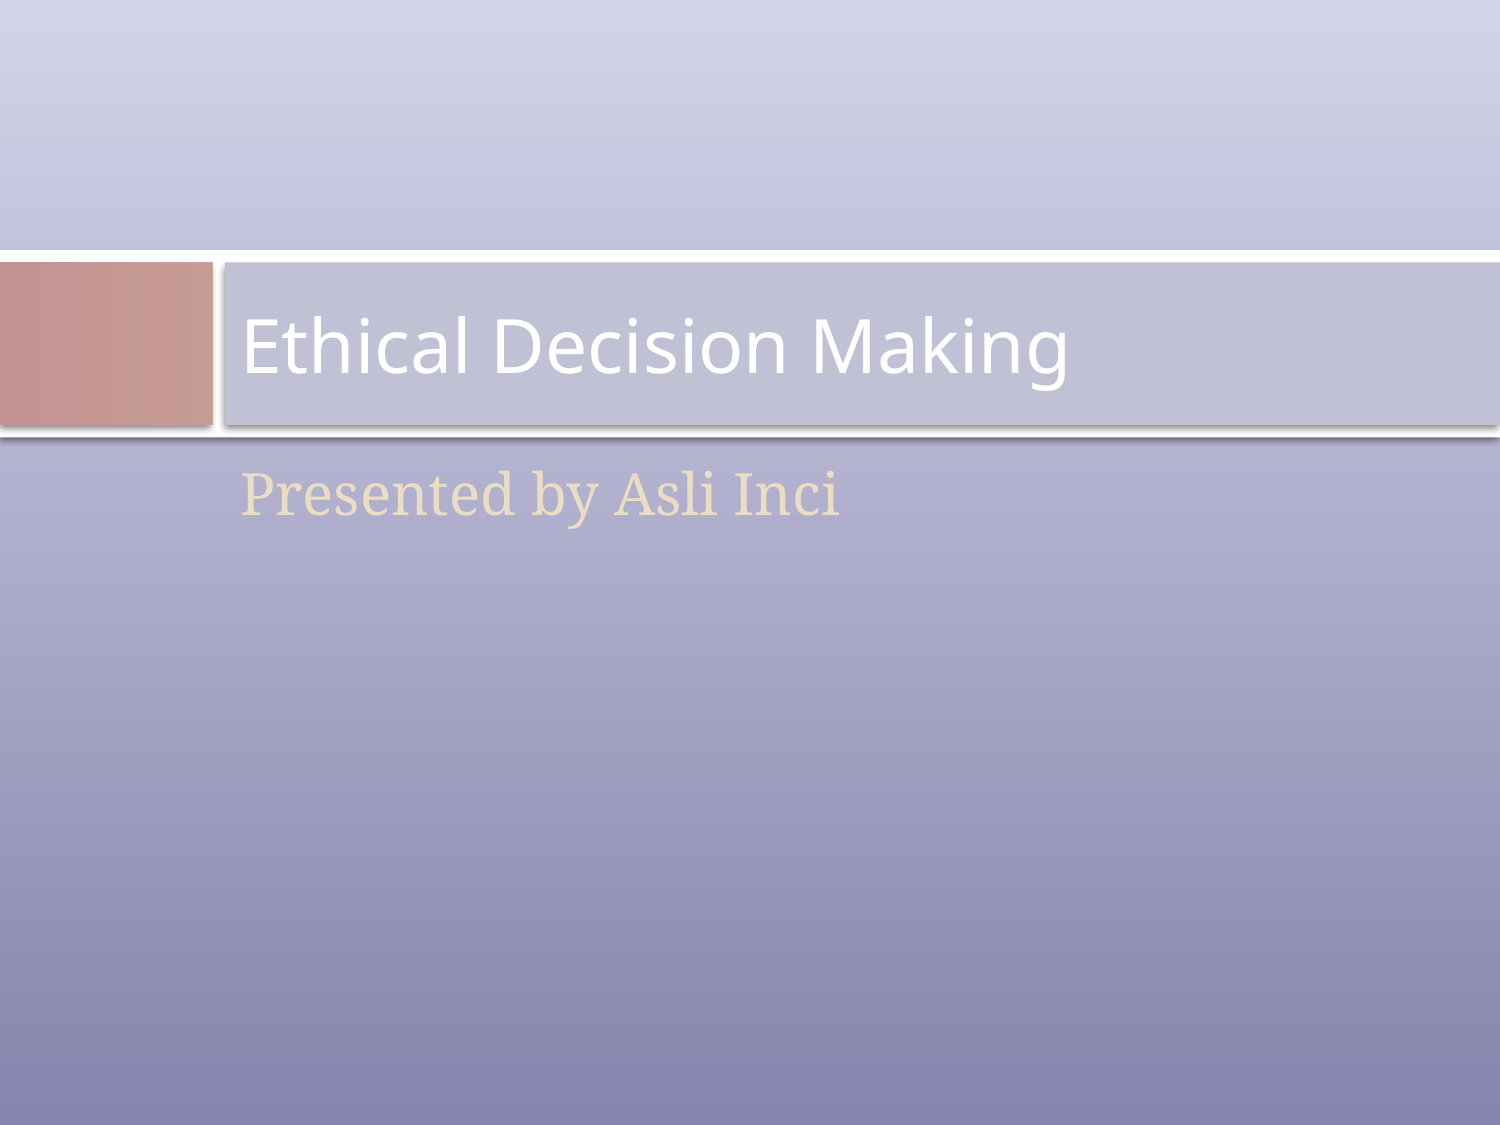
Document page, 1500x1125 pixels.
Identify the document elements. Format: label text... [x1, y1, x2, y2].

text_box [0, 261, 214, 426]
title Ethical Decision Making [224, 262, 1476, 426]
list Presented by Asli Inci [224, 449, 1394, 725]
